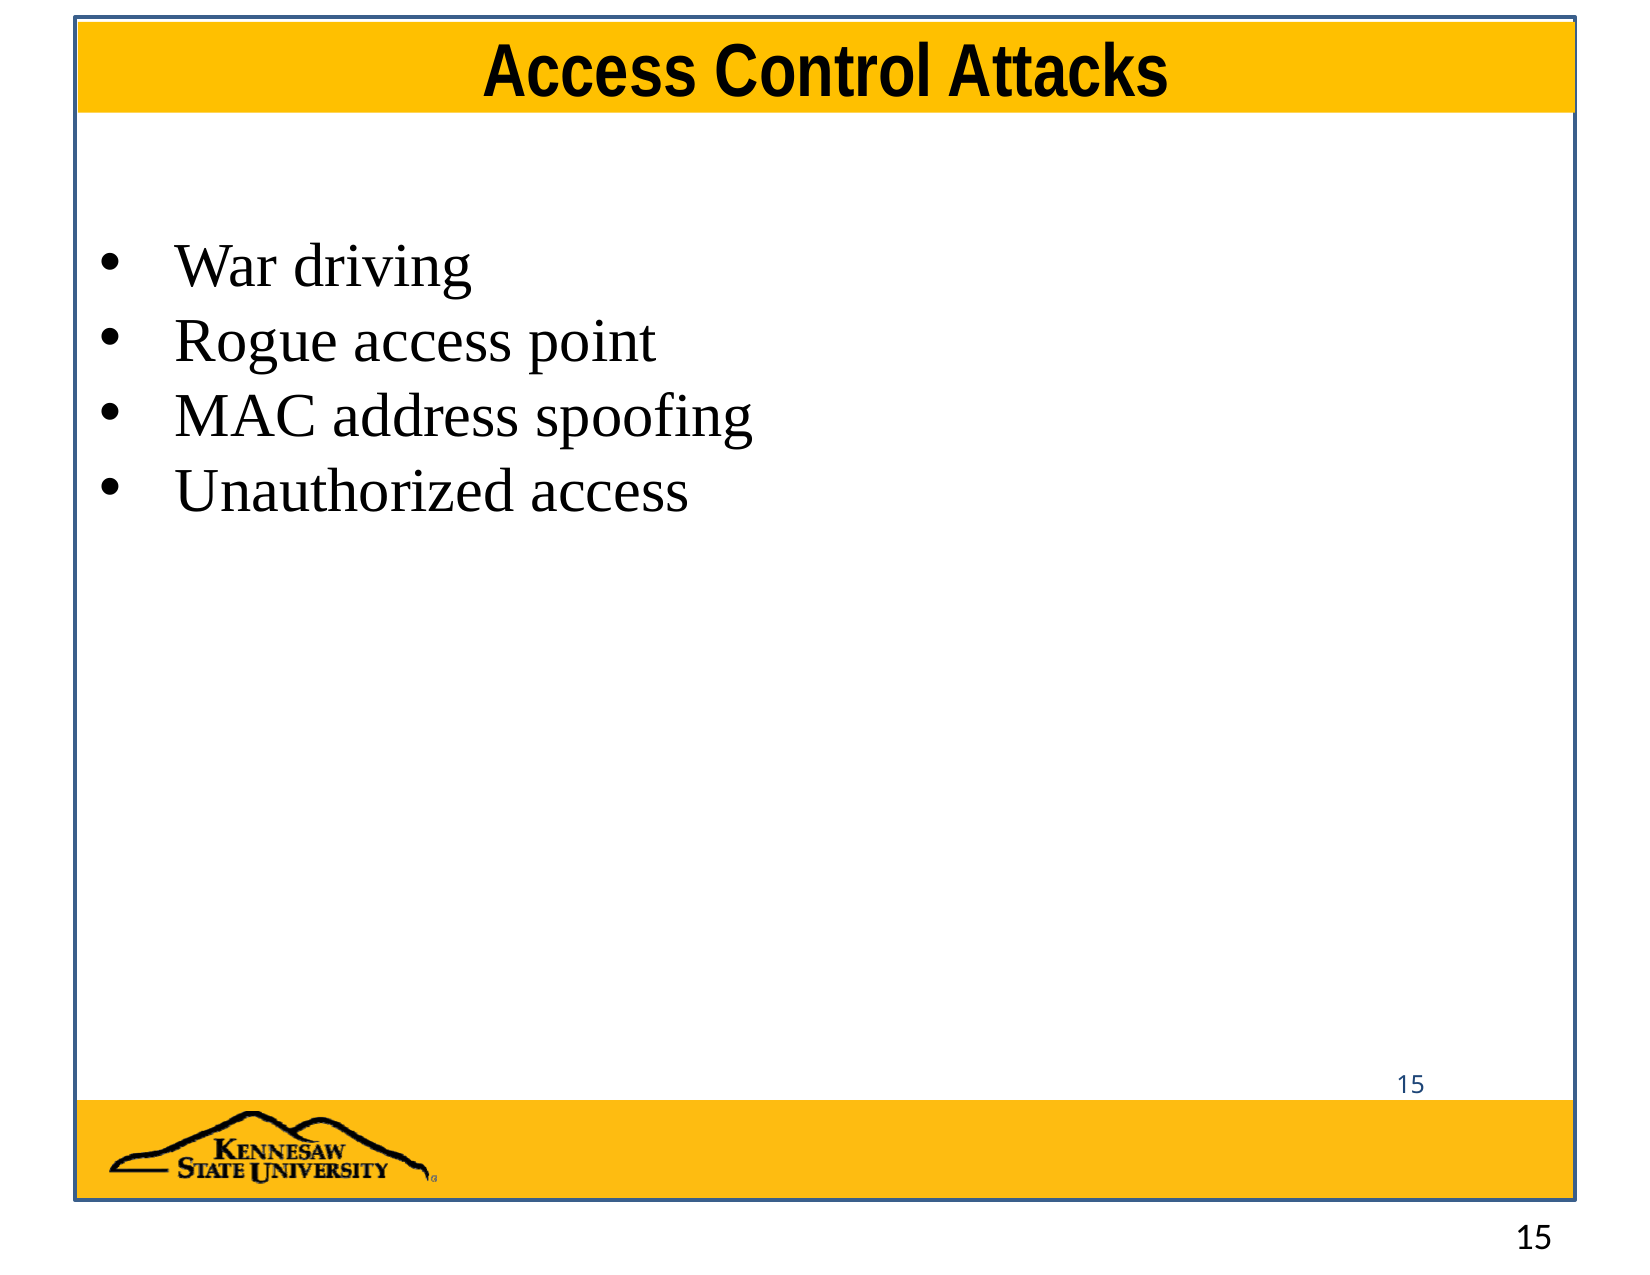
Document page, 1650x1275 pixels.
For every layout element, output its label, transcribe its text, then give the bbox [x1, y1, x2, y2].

list War driving Rogue access point MAC address spoofing Unauthorized access [99, 223, 1550, 527]
picture [108, 1111, 437, 1184]
title Access Control Attacks [77, 21, 1575, 113]
slide_number 15 [1299, 1042, 1425, 1103]
